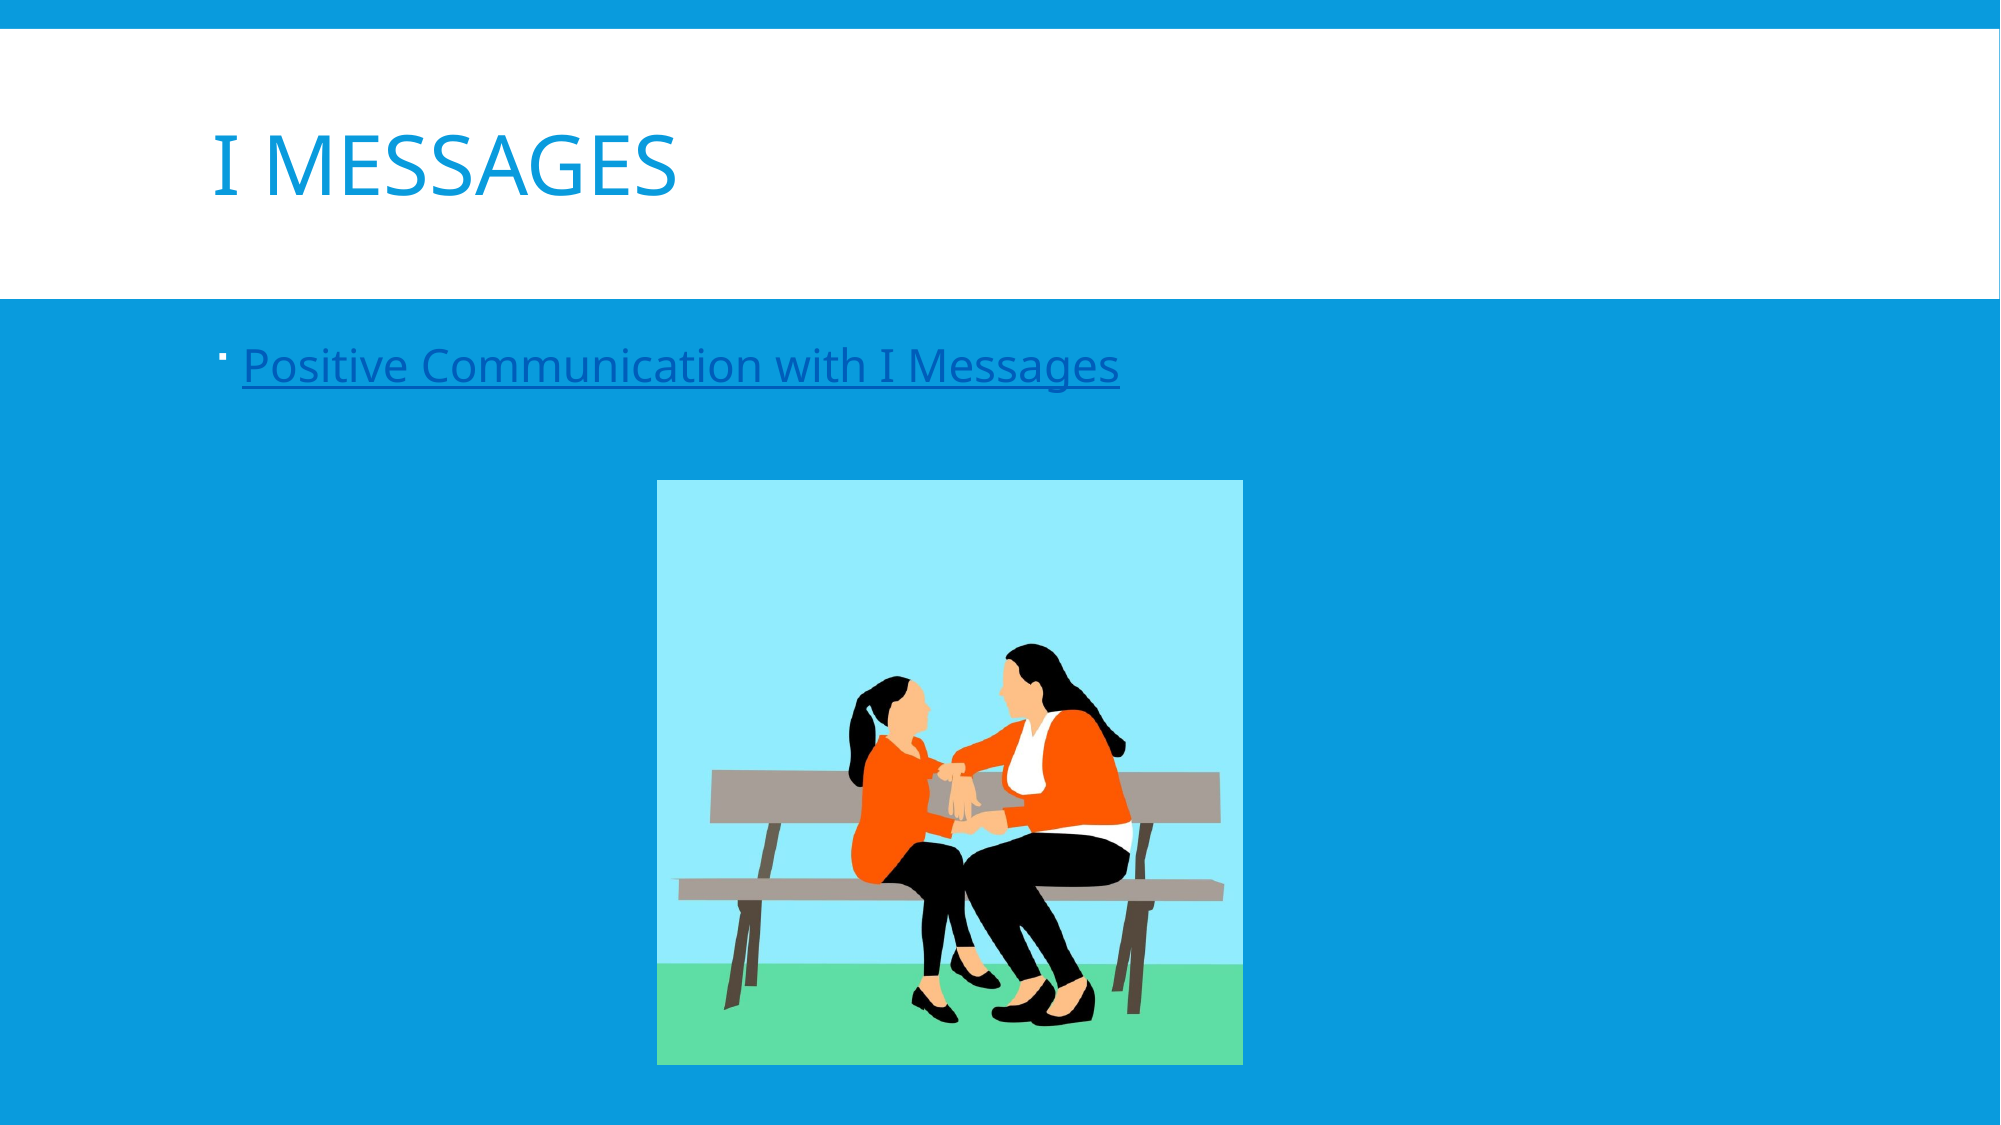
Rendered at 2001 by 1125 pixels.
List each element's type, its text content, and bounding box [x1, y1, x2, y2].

picture [658, 481, 1242, 1064]
title I Messages [197, 46, 1803, 295]
list Positive Communication with I Messages [197, 329, 1803, 1020]
